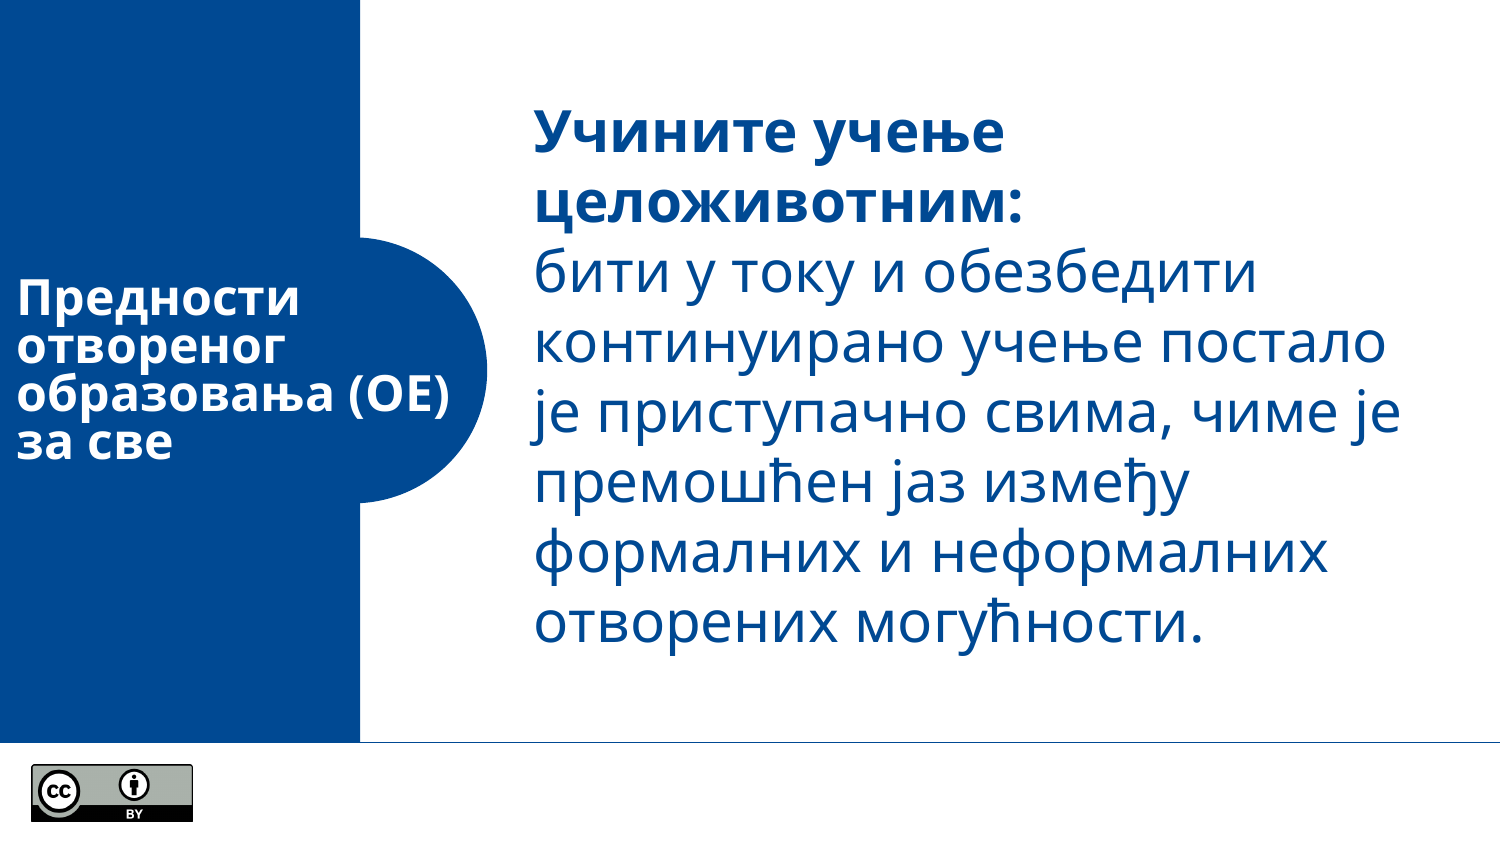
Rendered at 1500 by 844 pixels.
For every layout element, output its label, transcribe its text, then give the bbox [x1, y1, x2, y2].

text_box [0, 750, 1500, 844]
text_box Предности отвореног образовања (ОЕ) за све [1, 262, 488, 485]
text_box [284, 485, 421, 504]
picture [31, 764, 193, 822]
text_box [274, 237, 431, 262]
text_box Учините учење целоживотним: бити у току и обезбедити континуирано учење постало је приступачно свима, чиме је премошћен јаз између формалних и неформалних отворених могућности. [518, 79, 1430, 670]
text_box [0, 0, 361, 742]
